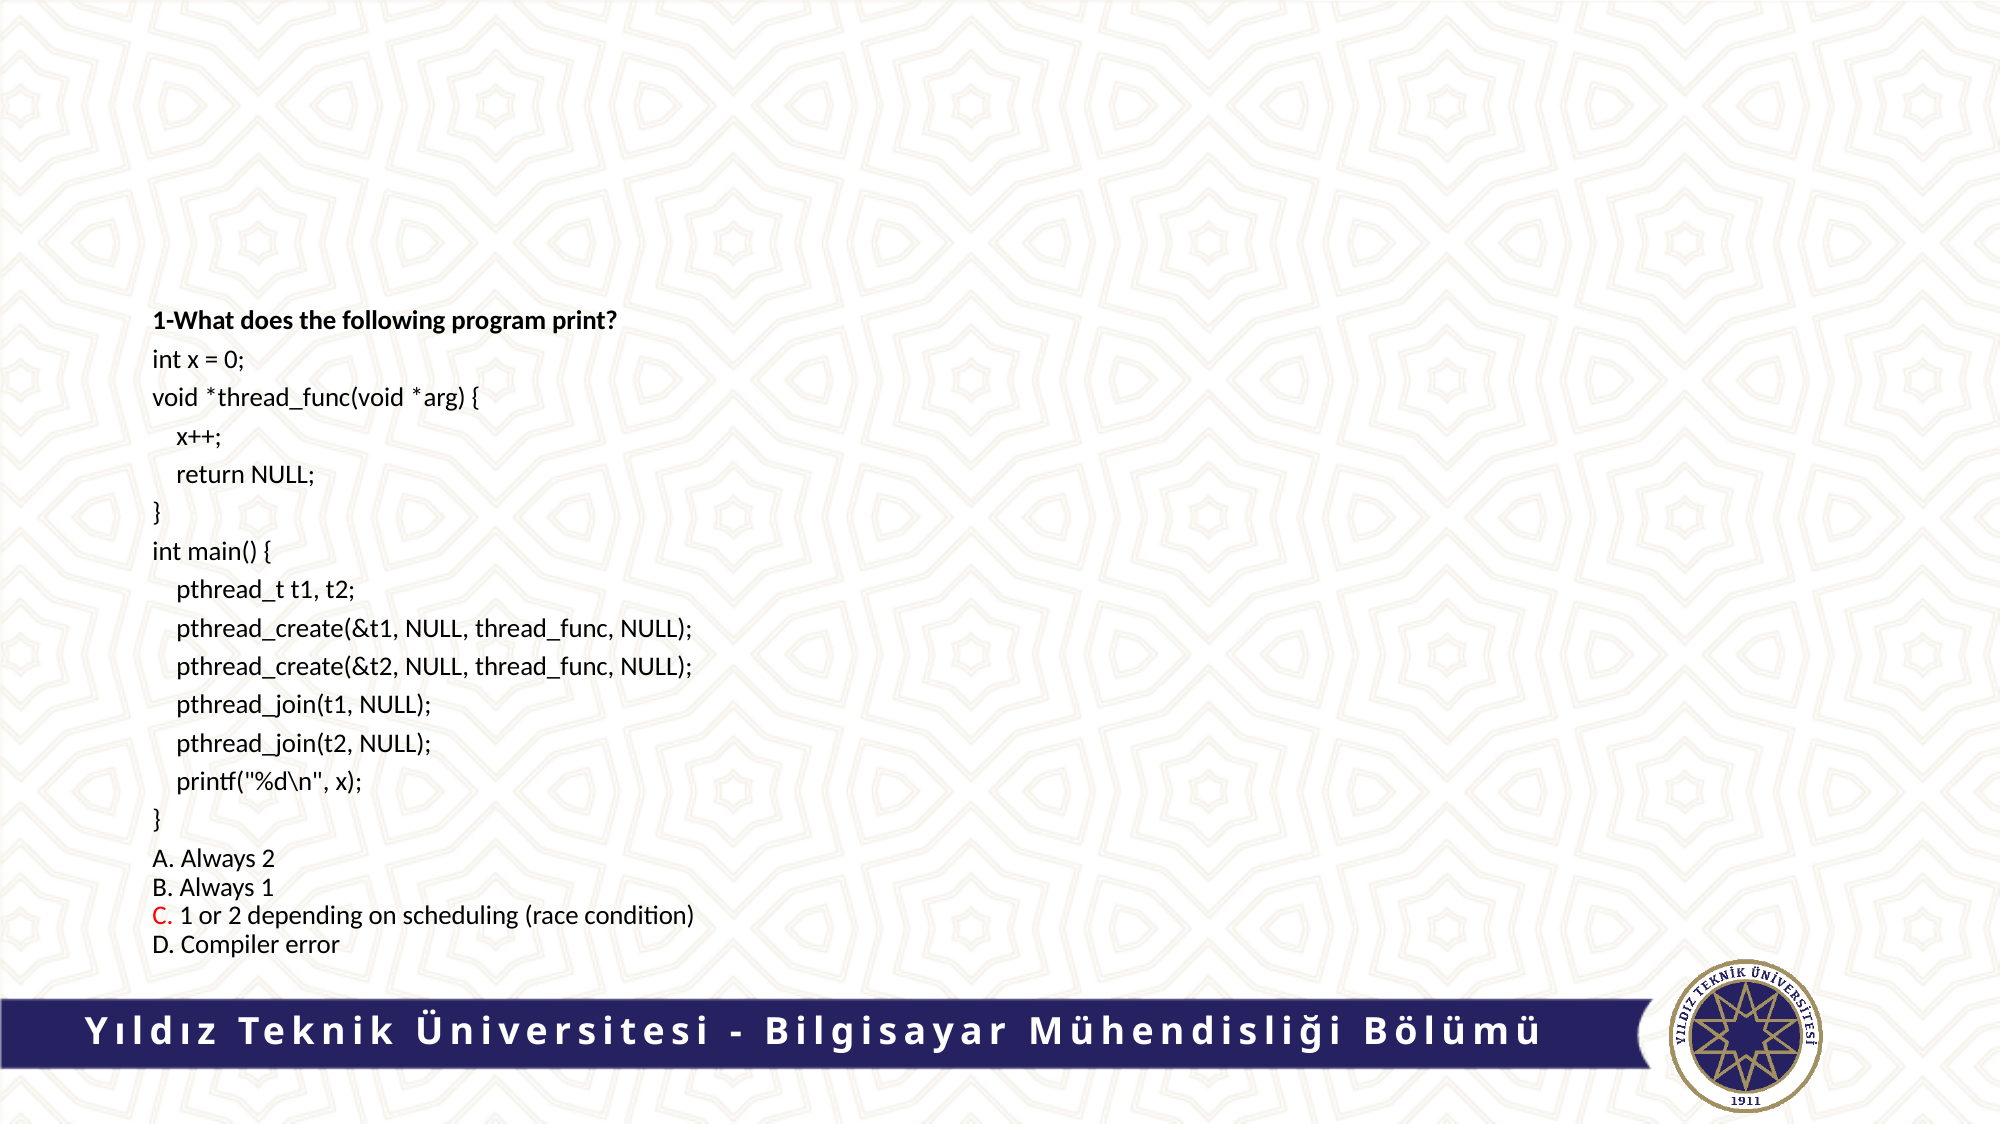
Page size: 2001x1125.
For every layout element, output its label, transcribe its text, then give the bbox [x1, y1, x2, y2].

list 1-What does the following program print? int x = 0; void *thread_func(void *arg) { x++; return NULL; } int main() { pthread_t t1, t2; pthread_create(&t1, NULL, thread_func, NULL); pthread_create(&t2, NULL, thread_func, NULL); pthread_join(t1, NULL); pthread_join(t2, NULL); printf("%d\n", x); } A. Always 2 B. Always 1 C. 1 or 2 depending on scheduling (race condition) D. Compiler error [137, 299, 1863, 982]
footer Yıldız Teknik Üniversitesi - Bilgisayar Mühendisliği Bölümü [0, 997, 1628, 1069]
picture [0, 0, 2000, 1125]
